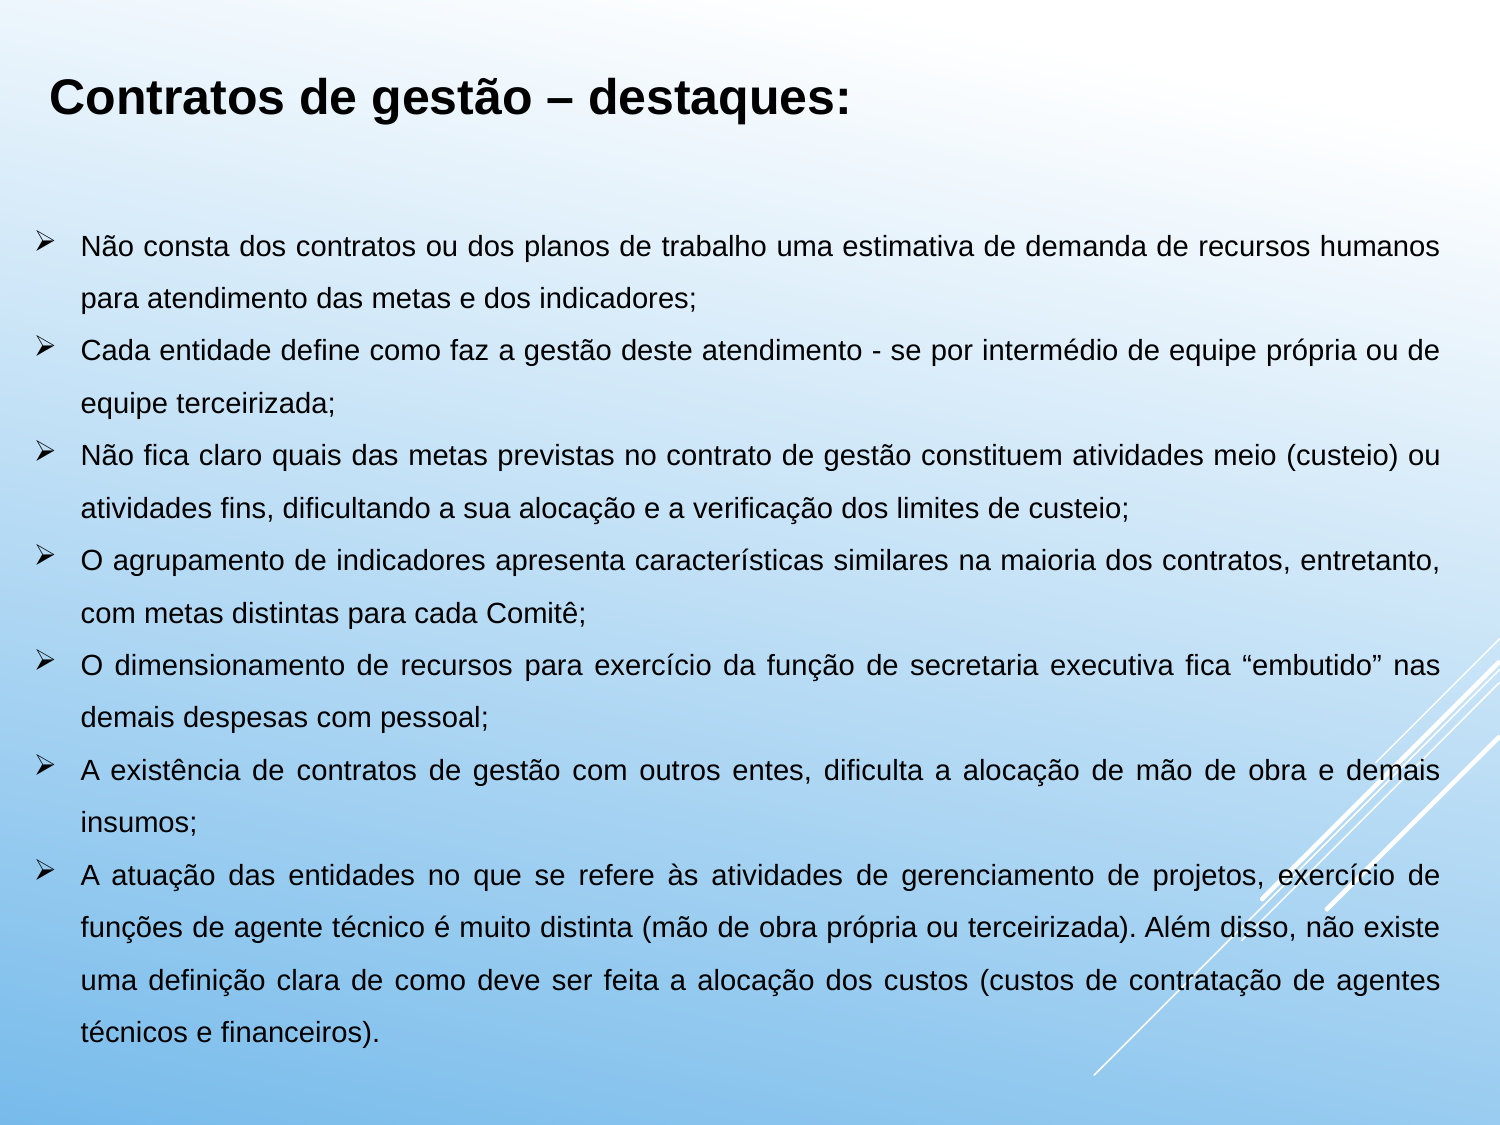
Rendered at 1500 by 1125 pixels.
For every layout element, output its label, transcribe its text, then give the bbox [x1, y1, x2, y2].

text_box Não consta dos contratos ou dos planos de trabalho uma estimativa de demanda de recursos humanos para atendimento das metas e dos indicadores; Cada entidade define como faz a gestão deste atendimento - se por intermédio de equipe própria ou de equipe terceirizada; Não fica claro quais das metas previstas no contrato de gestão constituem atividades meio (custeio) ou atividades fins, dificultando a sua alocação e a verificação dos limites de custeio; O agrupamento de indicadores apresenta características similares na maioria dos contratos, entretanto, com metas distintas para cada Comitê; O dimensionamento de recursos para exercício da função de secretaria executiva fica “embutido” nas demais despesas com pessoal; A existência de contratos de gestão com outros entes, dificulta a alocação de mão de obra e demais insumos; A atuação das entidades no que se refere às atividades de gerenciamento de projetos, exercício de funções de agente técnico é muito distinta (mão de obra própria ou terceirizada). Além disso, não existe uma definição clara de como deve ser feita a alocação dos custos (custos de contratação de agentes técnicos e financeiros). [19, 201, 1458, 1056]
text_box Contratos de gestão – destaques: [34, 57, 1397, 132]
